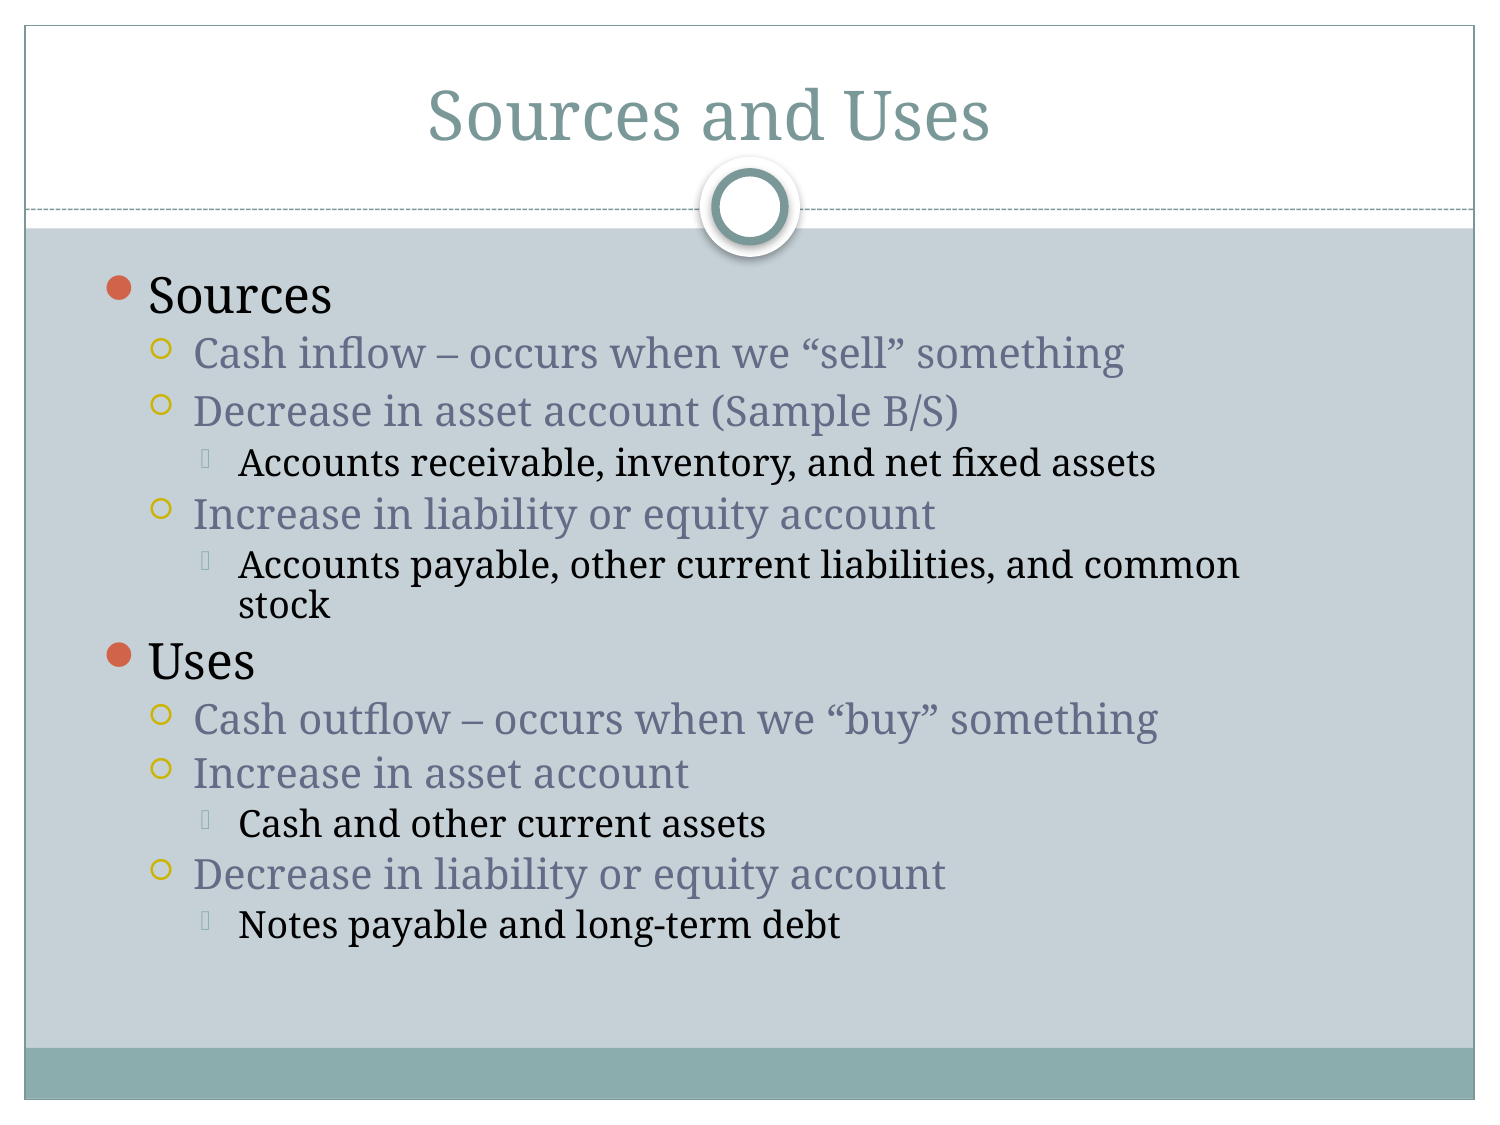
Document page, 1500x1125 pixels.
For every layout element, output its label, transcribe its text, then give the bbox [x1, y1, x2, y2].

title Sources and Uses [114, 54, 1306, 162]
text_box Sources Cash inflow – occurs when we “sell” something Decrease in asset account (Sample B/S) Accounts receivable, inventory, and net fixed assets Increase in liability or equity account Accounts payable, other current liabilities, and common stock Uses Cash outflow – occurs when we “buy” something Increase in asset account Cash and other current assets Decrease in liability or equity account Notes payable and long-term debt [88, 262, 1279, 988]
